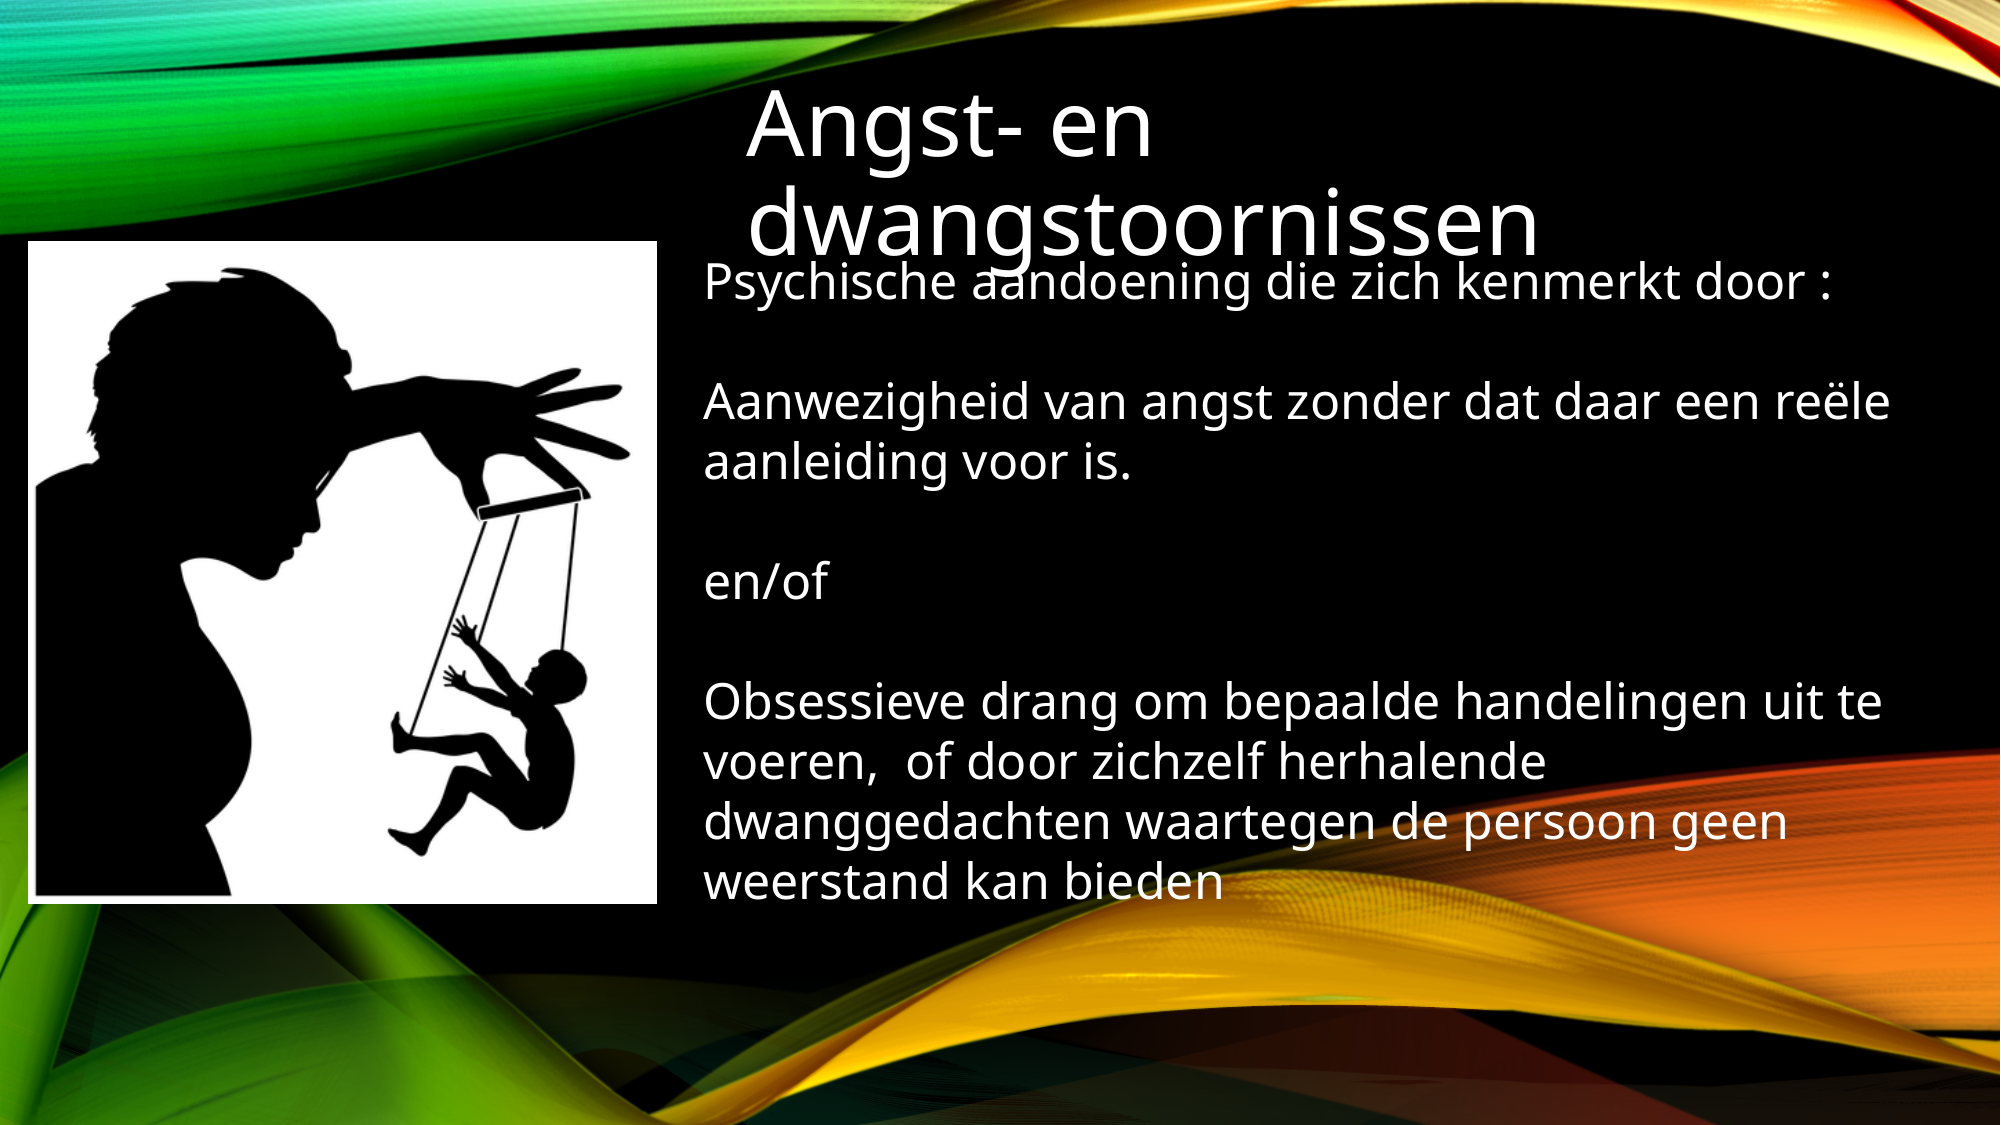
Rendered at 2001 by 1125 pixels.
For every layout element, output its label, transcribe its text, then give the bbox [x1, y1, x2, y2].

picture [0, 241, 2000, 1125]
subtitle Angst- en dwangstoornissen [731, 69, 1935, 183]
picture [0, 0, 2000, 237]
text_box Psychische aandoening die zich kenmerkt door : Aanwezigheid van angst zonder dat daar een reële aanleiding voor is. en/of Obsessieve drang om bepaalde handelingen uit te voeren, of door zichzelf herhalende dwanggedachten waartegen de persoon geen weerstand kan bieden [688, 241, 1978, 917]
